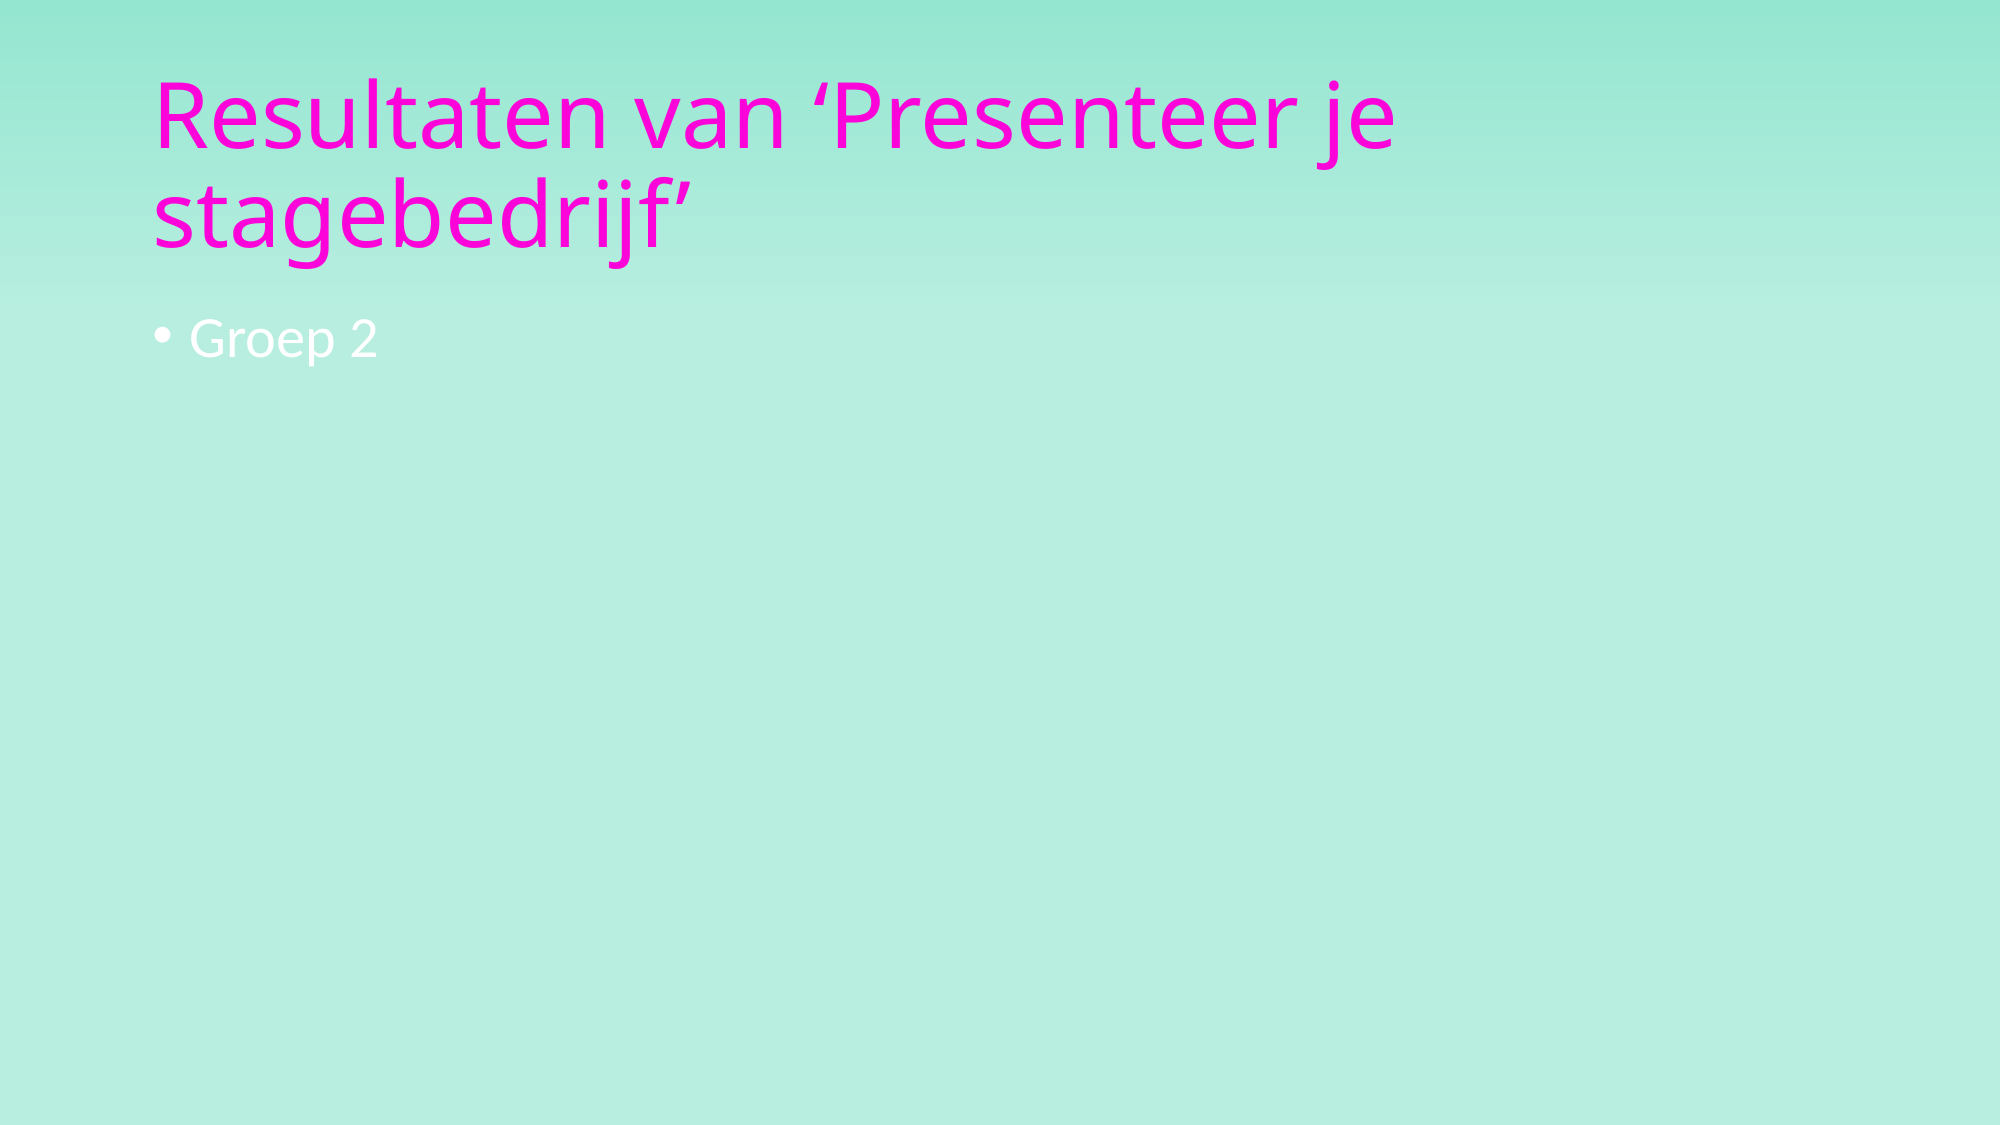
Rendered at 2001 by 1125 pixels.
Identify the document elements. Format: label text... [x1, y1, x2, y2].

list Groep 2 [137, 299, 1863, 1014]
title Resultaten van ‘Presenteer je stagebedrijf’ [137, 59, 1863, 278]
